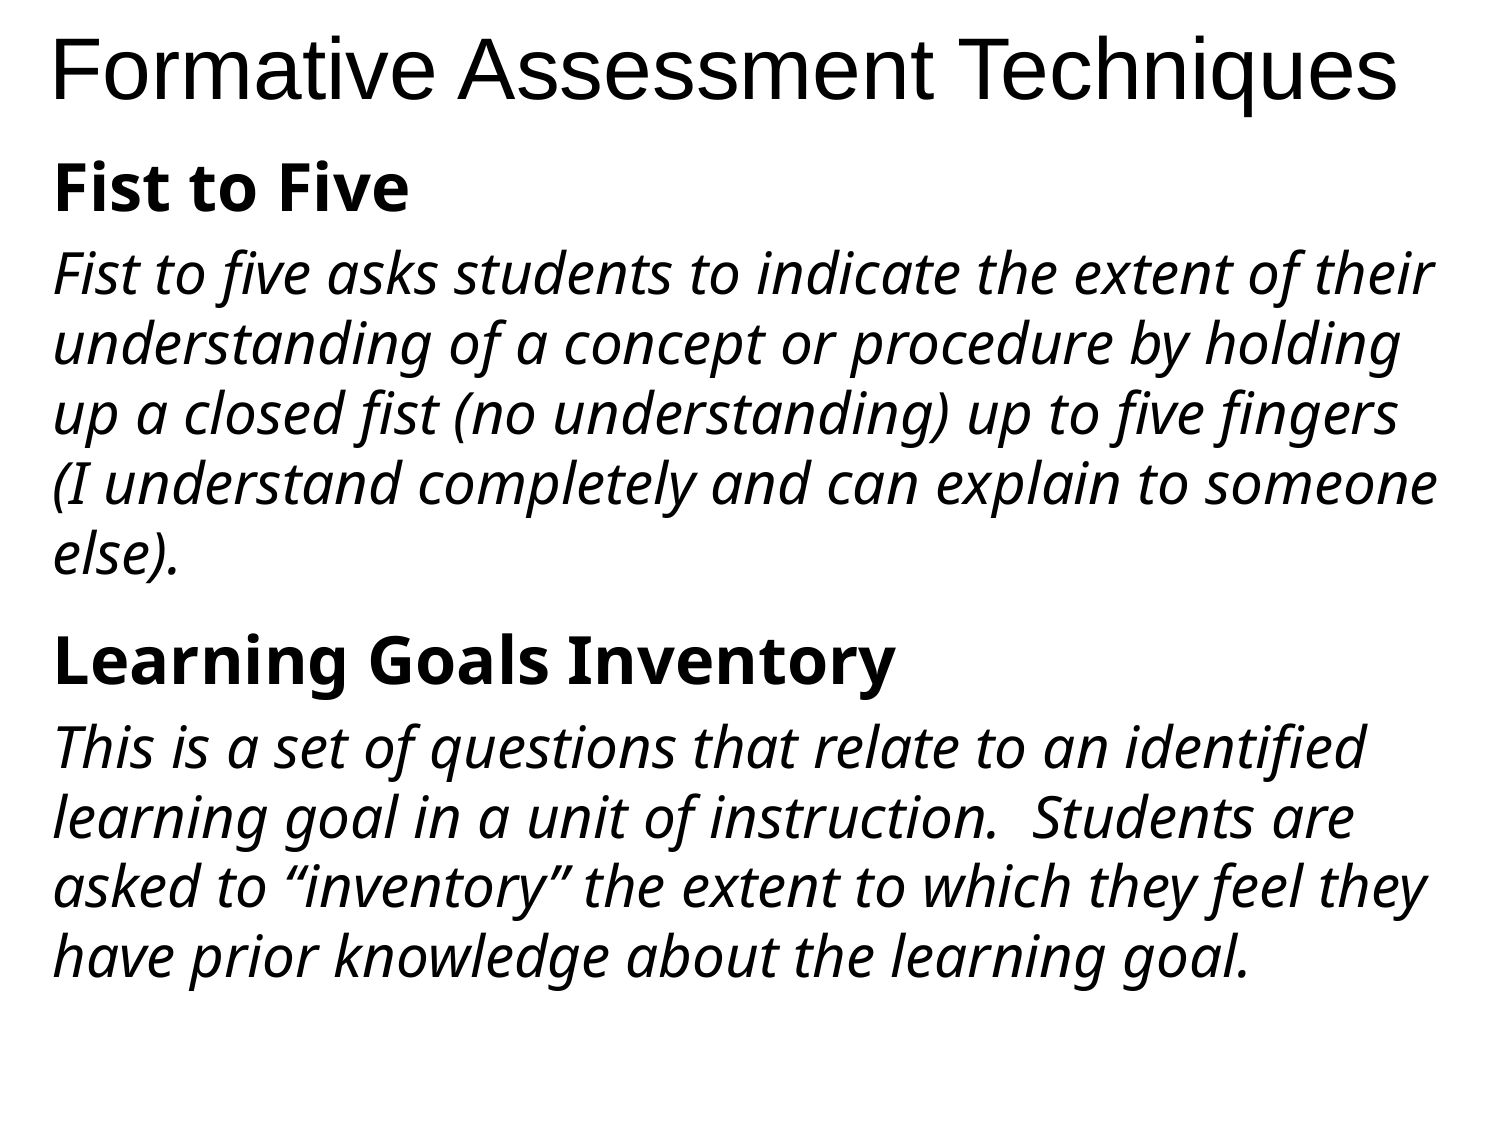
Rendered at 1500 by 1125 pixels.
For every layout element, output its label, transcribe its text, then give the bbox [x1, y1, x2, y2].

title Formative Assessment Techniques [24, 0, 1425, 130]
list Fist to Five Fist to five asks students to indicate the extent of their understanding of a concept or procedure by holding up a closed fist (no understanding) up to five fingers (I understand completely and can explain to someone else). Learning Goals Inventory This is a set of questions that relate to an identified learning goal in a unit of instruction. Students are asked to “inventory” the extent to which they feel they have prior knowledge about the learning goal. [37, 137, 1463, 1050]
